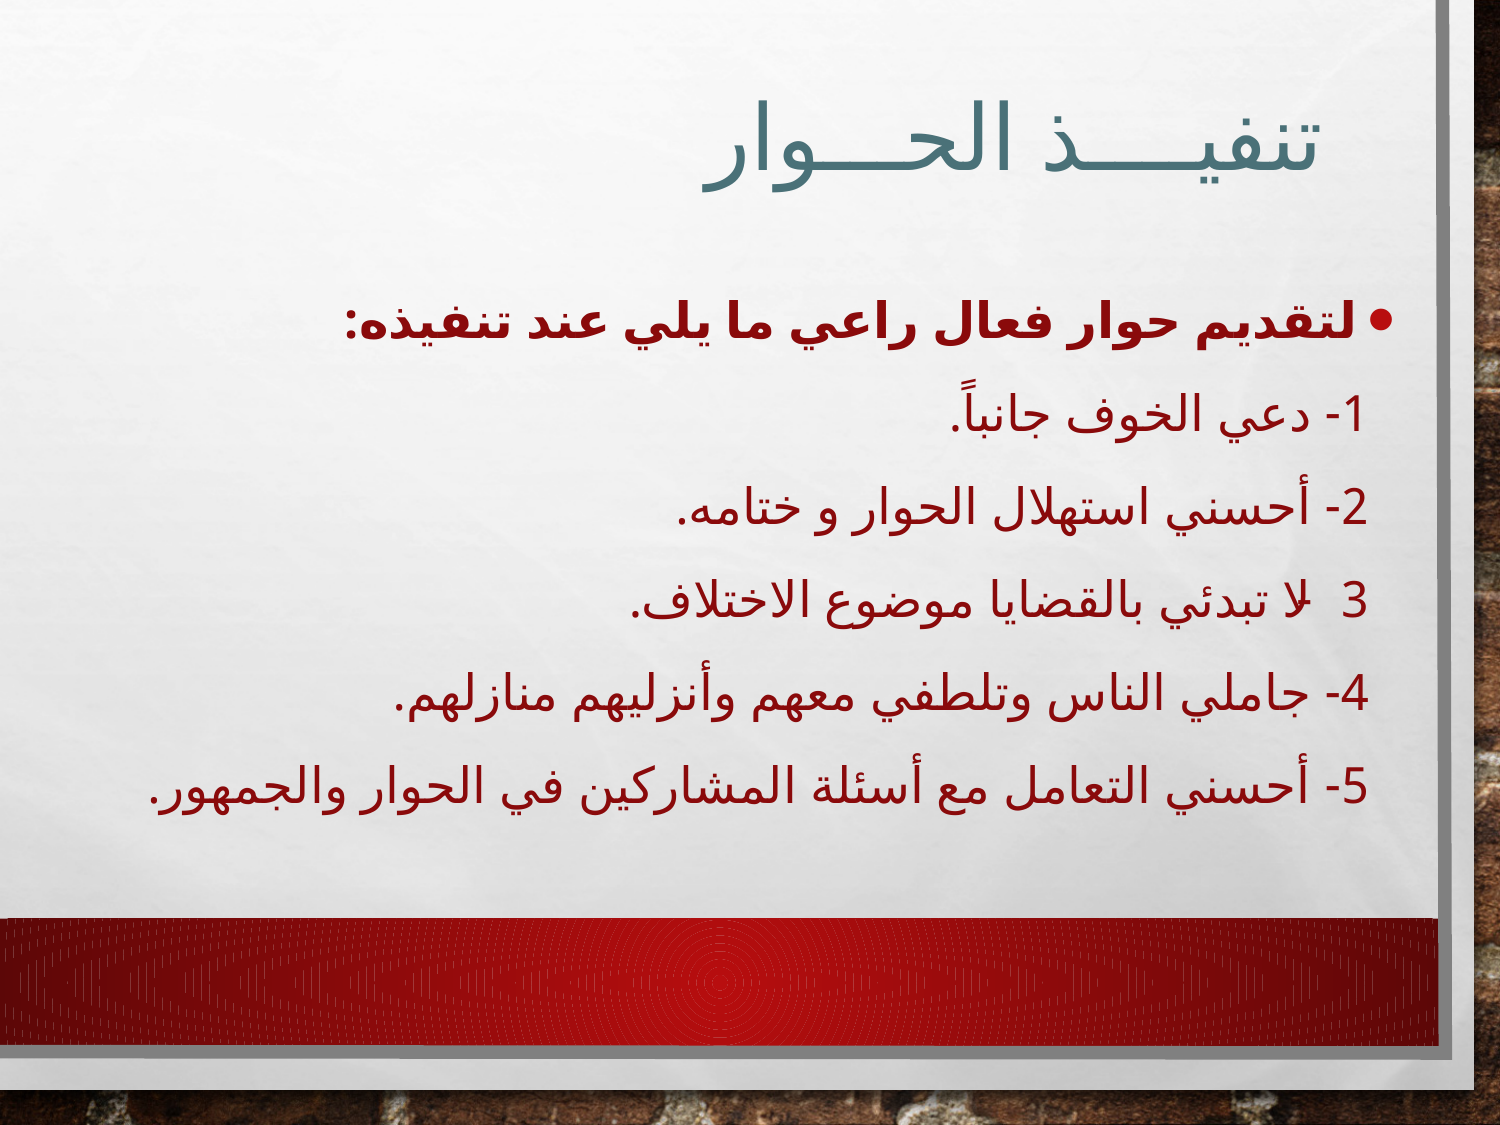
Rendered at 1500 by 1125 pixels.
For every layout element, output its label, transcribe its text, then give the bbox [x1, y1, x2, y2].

title تنفيــــذ الحـــوار [84, 46, 1364, 141]
picture [0, 0, 1500, 1125]
list لتقديم حوار فعال راعي ما يلي عند تنفيذه: 1- دعي الخوف جانباً. 2- أحسني استهلال الحوار و ختامه. 3- لا تبدئي بالقضايا موضوع الاختلاف. 4- جاملي الناس وتلطفي معهم وأنزليهم منازلهم. 5- أحسني التعامل مع أسئلة المشاركين في الحوار والجمهور. [38, 141, 1410, 949]
